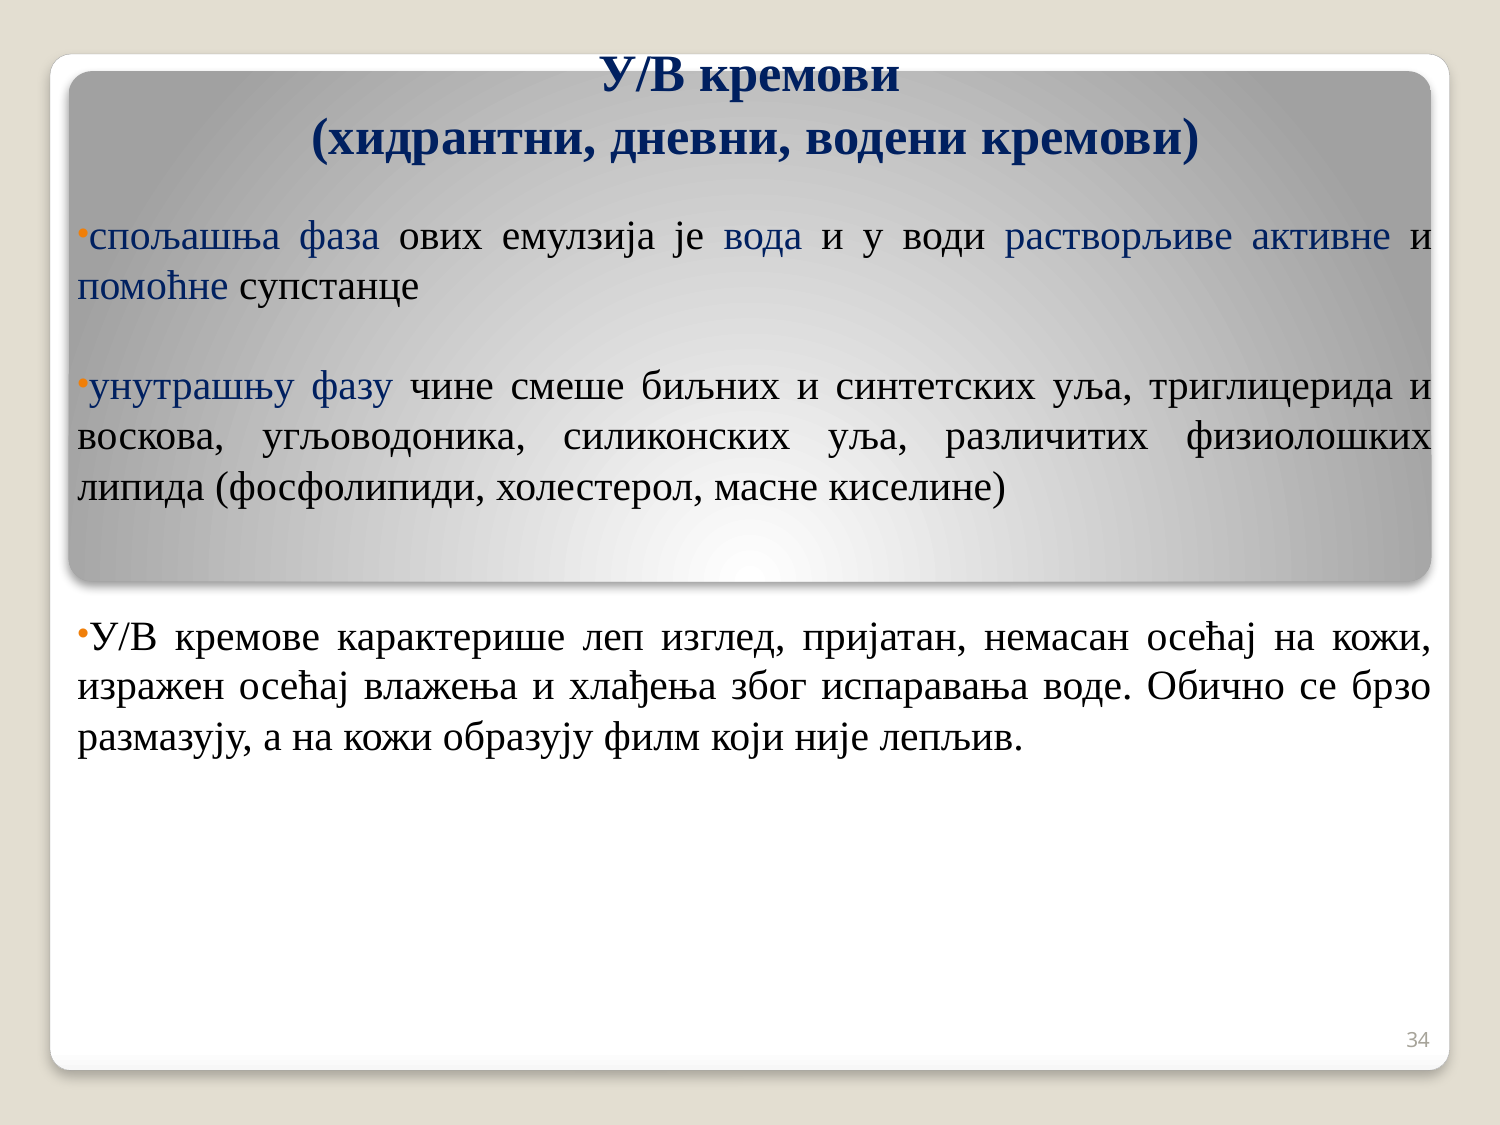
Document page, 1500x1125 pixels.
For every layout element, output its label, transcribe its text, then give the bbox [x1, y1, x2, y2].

subtitle спољашња фаза ових емулзија је вода и у води растворљиве активне и помоћне супстанце унутрашњу фазу чине смеше биљних и синтетских уља, триглицерида и воскова, угљоводоника, силиконских уља, различитих физиолошких липида (фосфолипиди, холестерол, масне киселине) У/В кремове карактерише леп изглед, пријатан, немасан осећај на кожи, изражен осећај влажења и хлађења због испаравања воде. Обично се брзо размазују, а на кожи образују филм који није лепљив. [41, 208, 1447, 1094]
slide_number 34 [1369, 1002, 1445, 1063]
title У/В кремови (хидрантни, дневни, водени кремови) [64, 30, 1447, 173]
